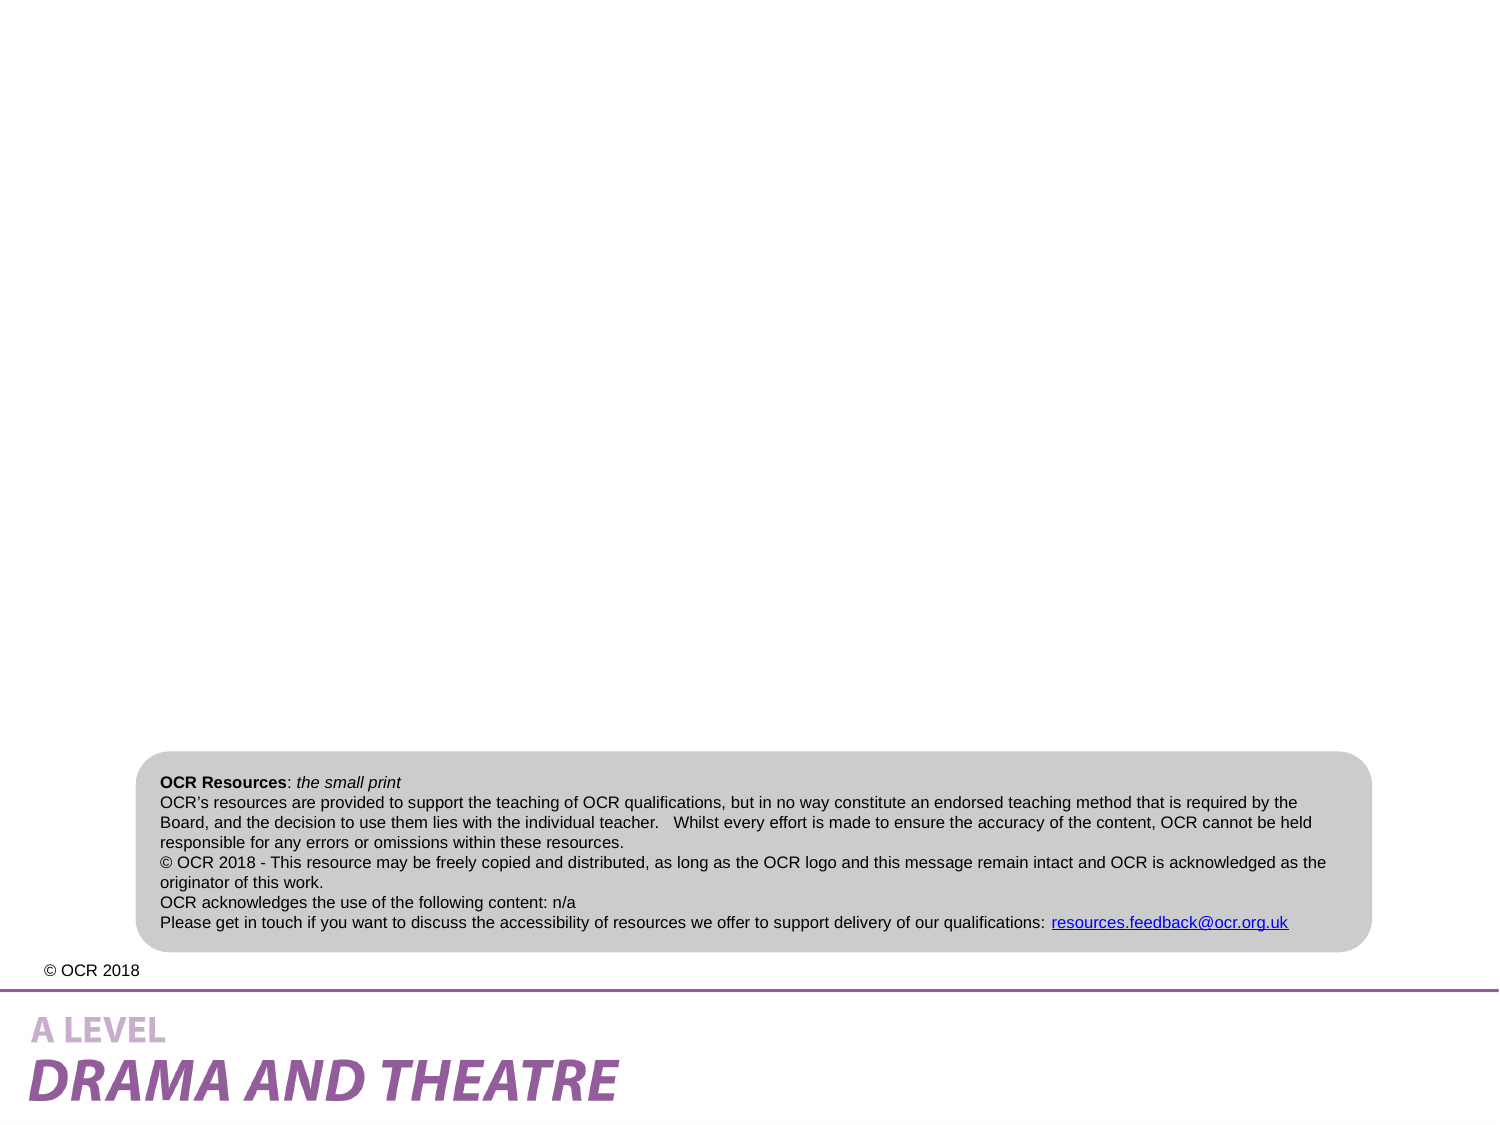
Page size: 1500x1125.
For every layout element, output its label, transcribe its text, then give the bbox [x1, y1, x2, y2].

picture [0, 989, 1499, 1125]
text_box OCR Resources: the small print OCR’s resources are provided to support the teaching of OCR qualifications, but in no way constitute an endorsed teaching method that is required by the Board, and the decision to use them lies with the individual teacher. Whilst every effort is made to ensure the accuracy of the content, OCR cannot be held responsible for any errors or omissions within these resources. © OCR 2018 - This resource may be freely copied and distributed, as long as the OCR logo and this message remain intact and OCR is acknowledged as the originator of this work. OCR acknowledges the use of the following content: n/a Please get in touch if you want to discuss the accessibility of resources we offer to support delivery of our qualifications: resources.feedback@ocr.org.uk [133, 749, 1375, 955]
